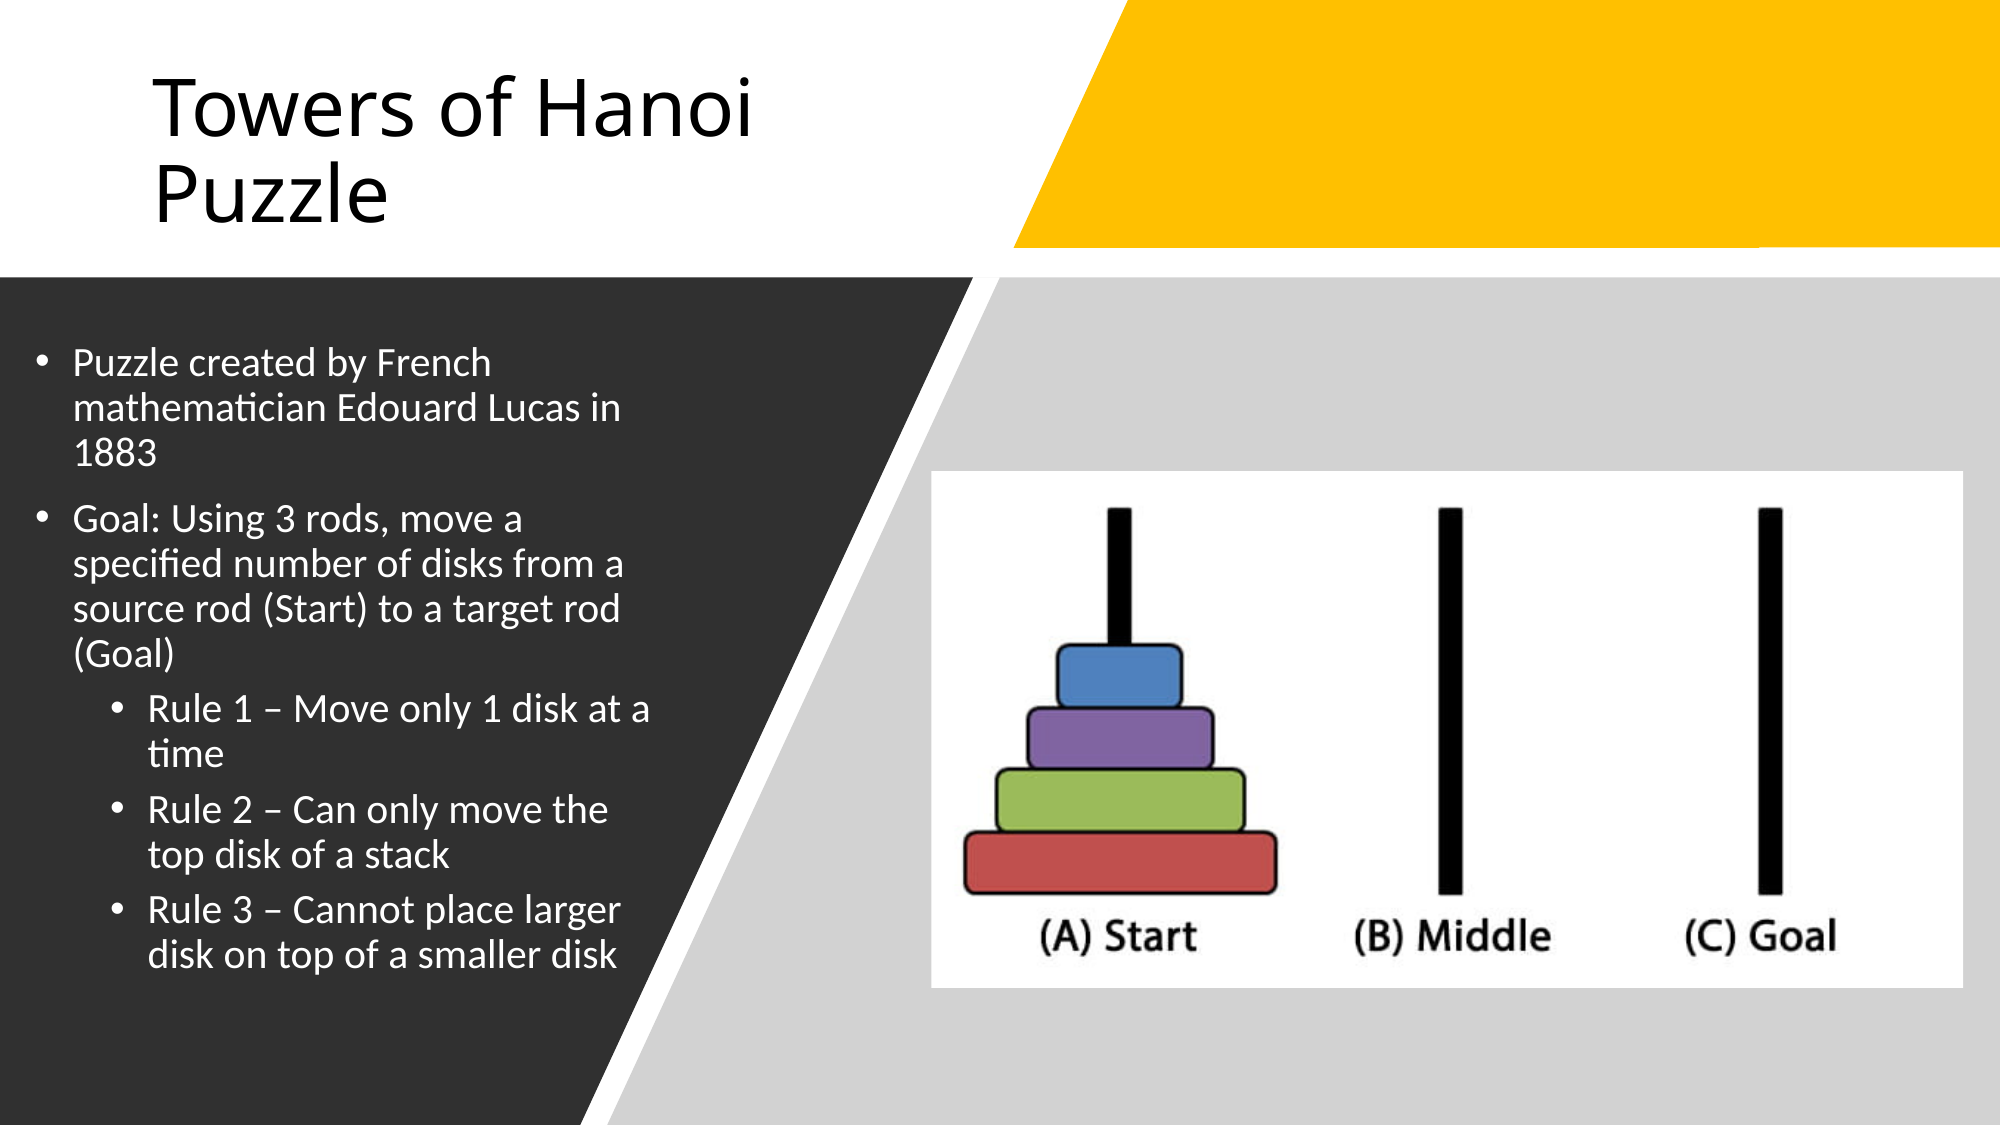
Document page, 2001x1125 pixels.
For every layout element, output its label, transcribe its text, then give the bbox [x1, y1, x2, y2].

text_box [606, 276, 2000, 1125]
title Towers of Hanoi Puzzle [137, 59, 1014, 248]
list Puzzle created by French mathematician Edouard Lucas in 1883 Goal: Using 3 rods, move a specified number of disks from a source rod (Start) to a target rod (Goal) Rule 1 – Move only 1 disk at a time Rule 2 – Can only move the top disk of a stack Rule 3 – Cannot place larger disk on top of a smaller disk [19, 319, 675, 999]
picture [931, 471, 1964, 988]
text_box [0, 276, 975, 1125]
text_box [1011, 0, 2000, 249]
